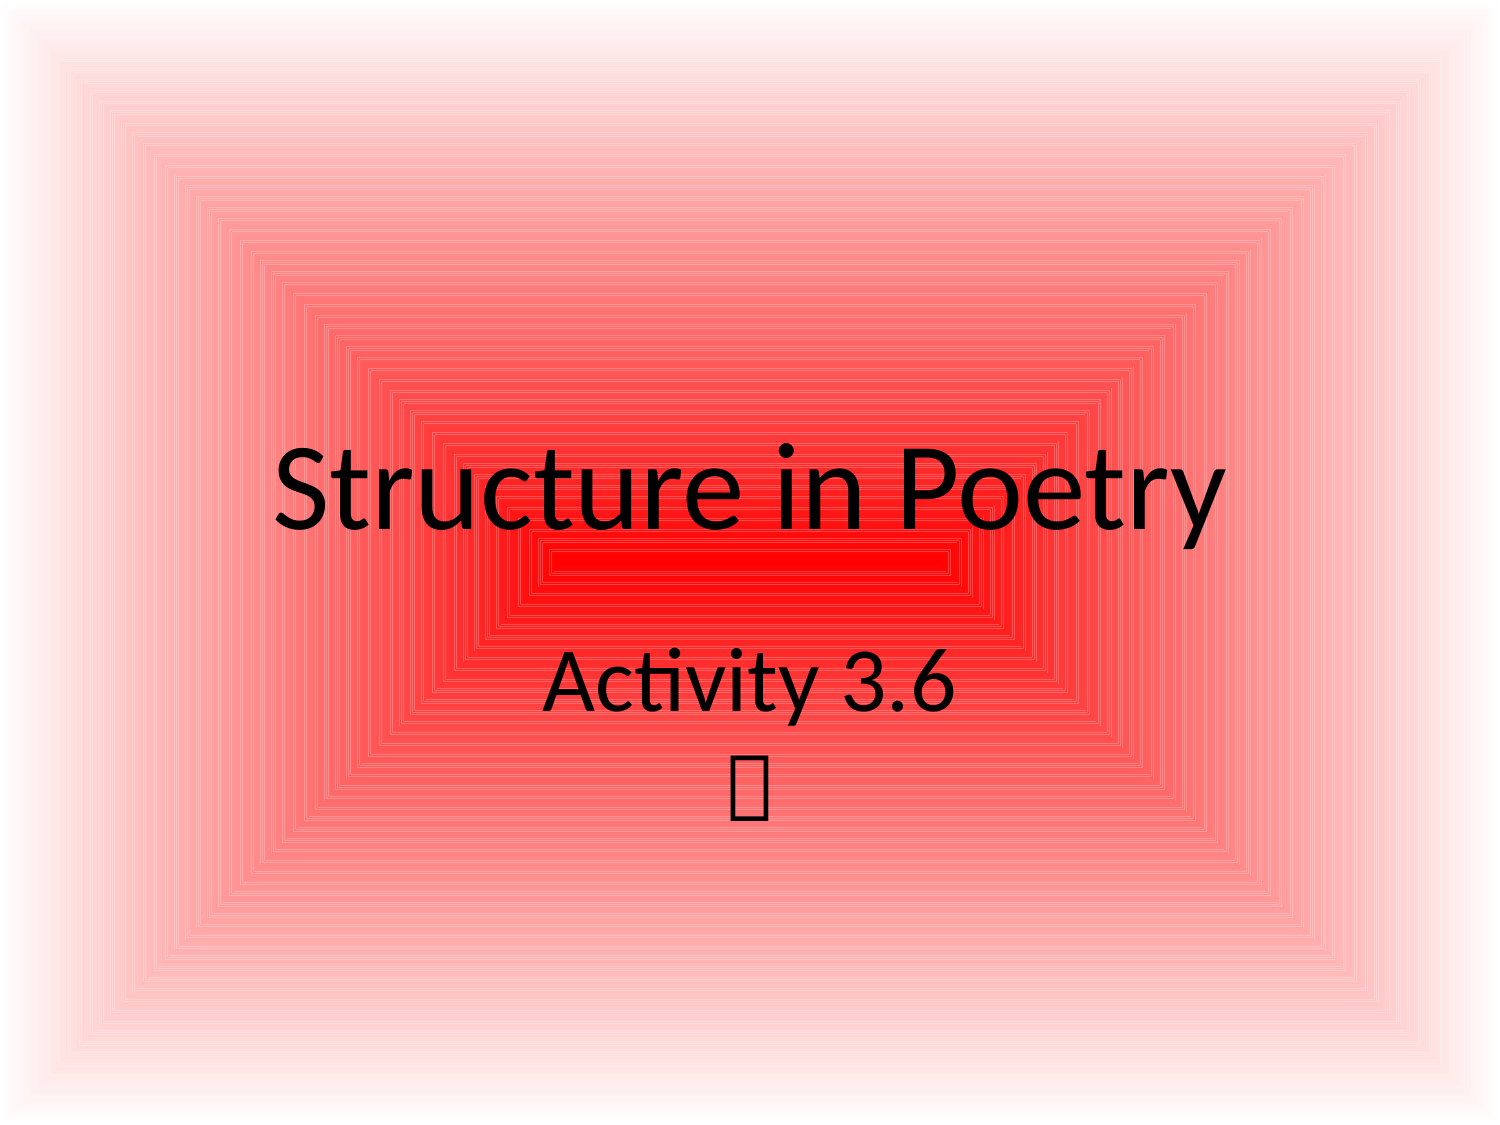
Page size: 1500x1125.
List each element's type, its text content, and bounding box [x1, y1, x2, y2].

text_box Activity 3.6  [112, 608, 1388, 850]
title Structure in Poetry [112, 358, 1388, 600]
